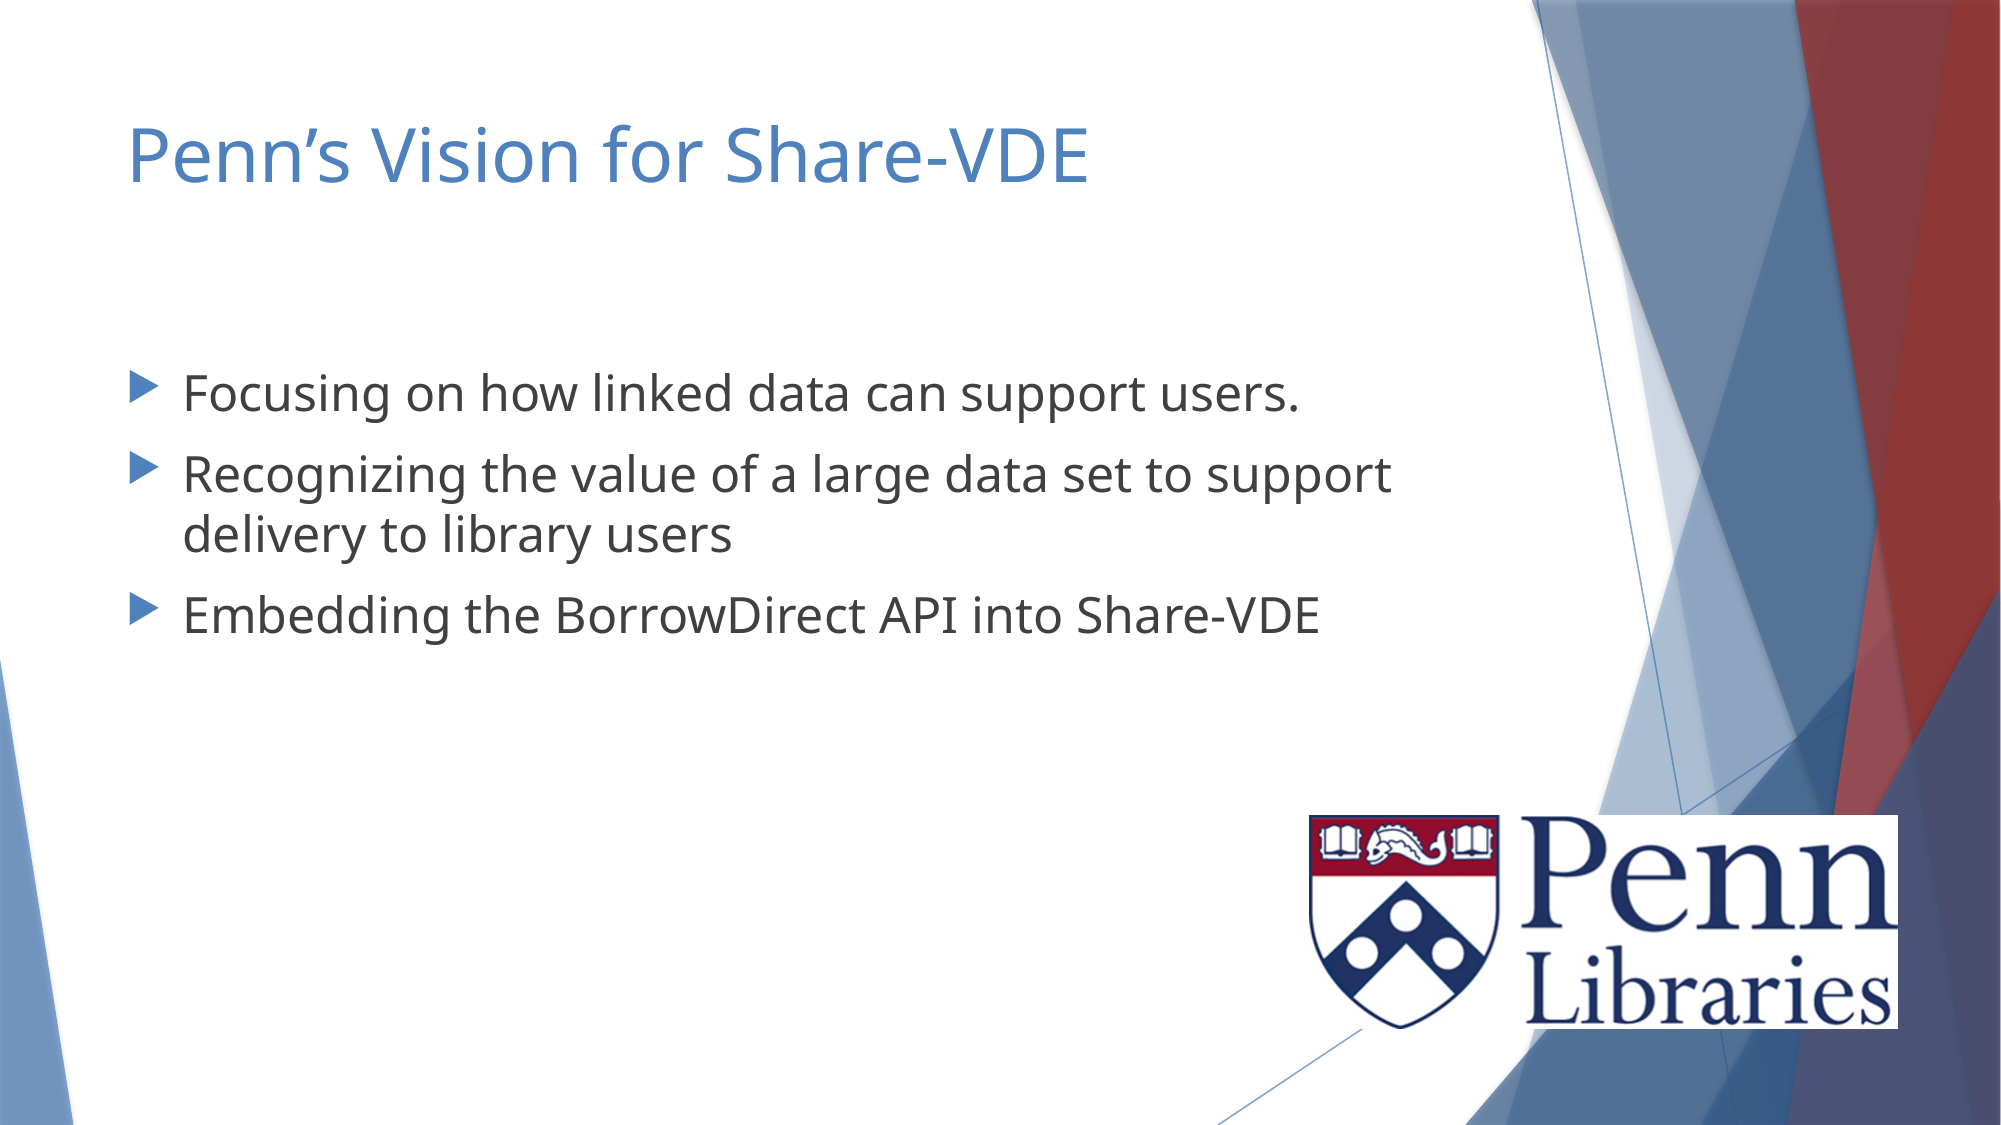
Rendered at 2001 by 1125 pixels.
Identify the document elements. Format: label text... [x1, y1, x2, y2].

title Penn’s Vision for Share-VDE [111, 99, 1522, 317]
picture [1309, 815, 1899, 1030]
list Focusing on how linked data can support users. Recognizing the value of a large data set to support delivery to library users Embedding the BorrowDirect API into Share-VDE [111, 354, 1522, 992]
